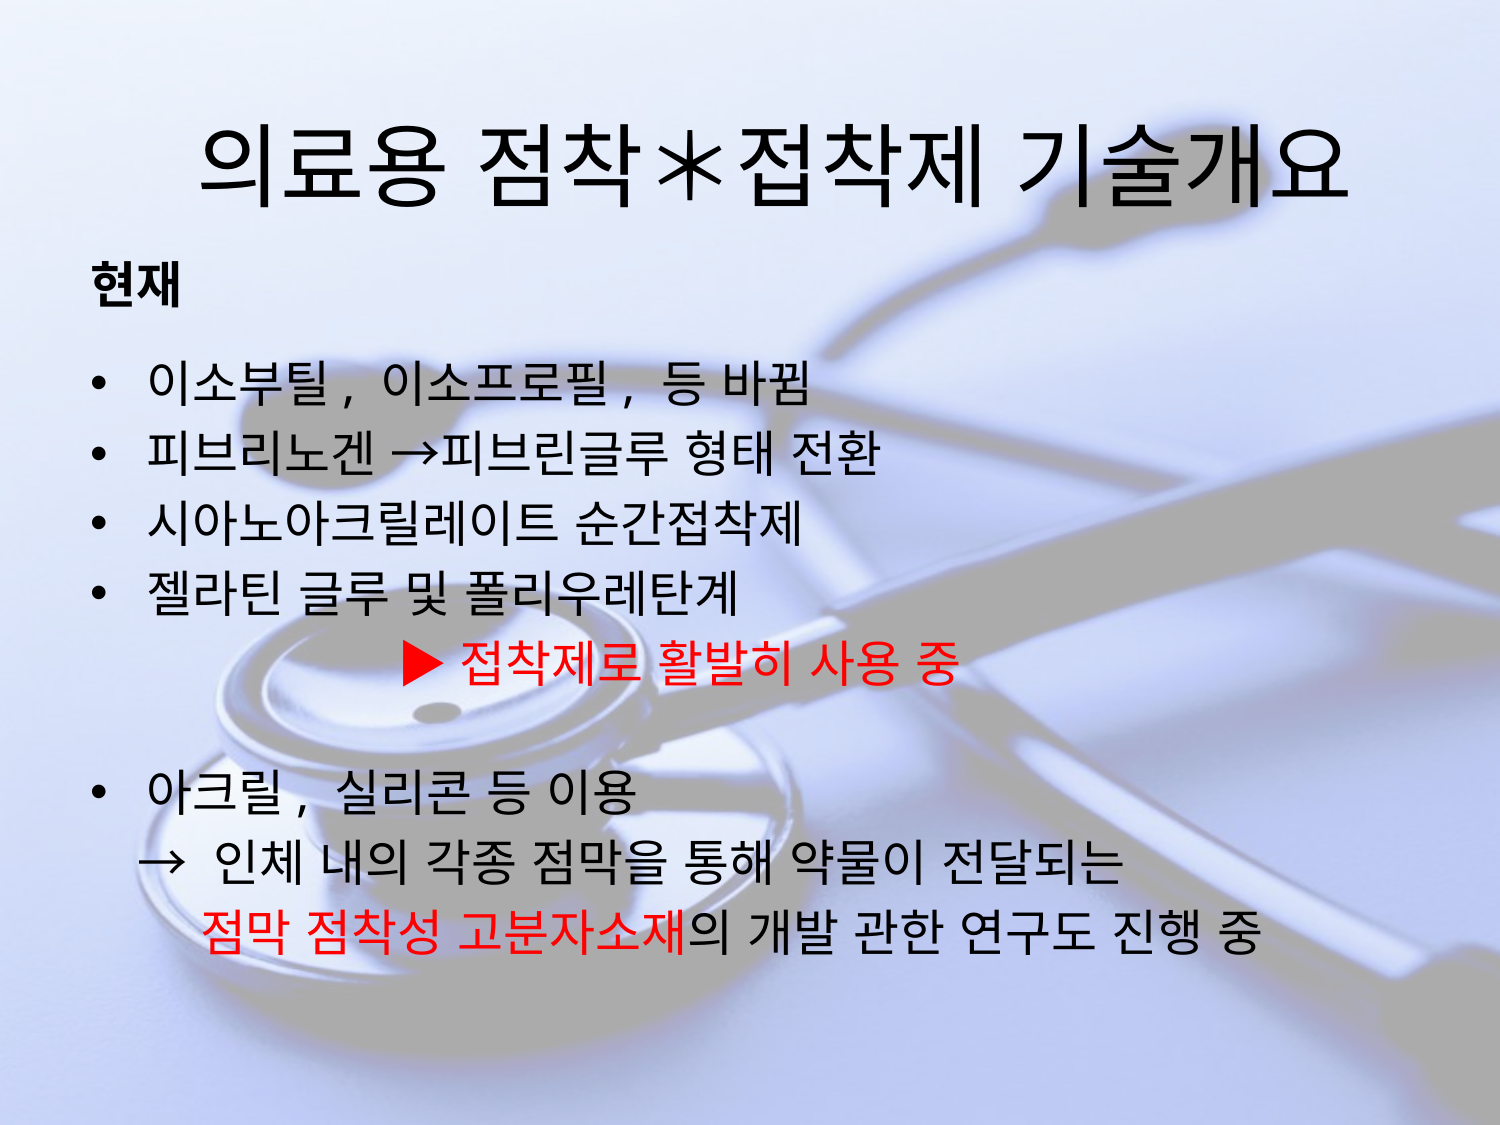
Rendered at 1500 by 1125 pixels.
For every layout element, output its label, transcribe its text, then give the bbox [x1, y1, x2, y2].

text_box 의료용 점착＊접착제 기술개요 [99, 70, 1450, 258]
list 현재 이소부틸, 이소프로필, 등 바뀜 피브리노겐 →피브린글루 형태 전환 시아노아크릴레이트 순간접착제 젤라틴 글루 및 폴리우레탄계 ▶접착제로 활발히 사용 중 아크릴, 실리콘 등 이용 → 인체 내의 각종 점막을 통해 약물이 전달되는 점막 점착성 고분자소재의 개발 관한 연구도 진행 중 [75, 246, 1465, 989]
